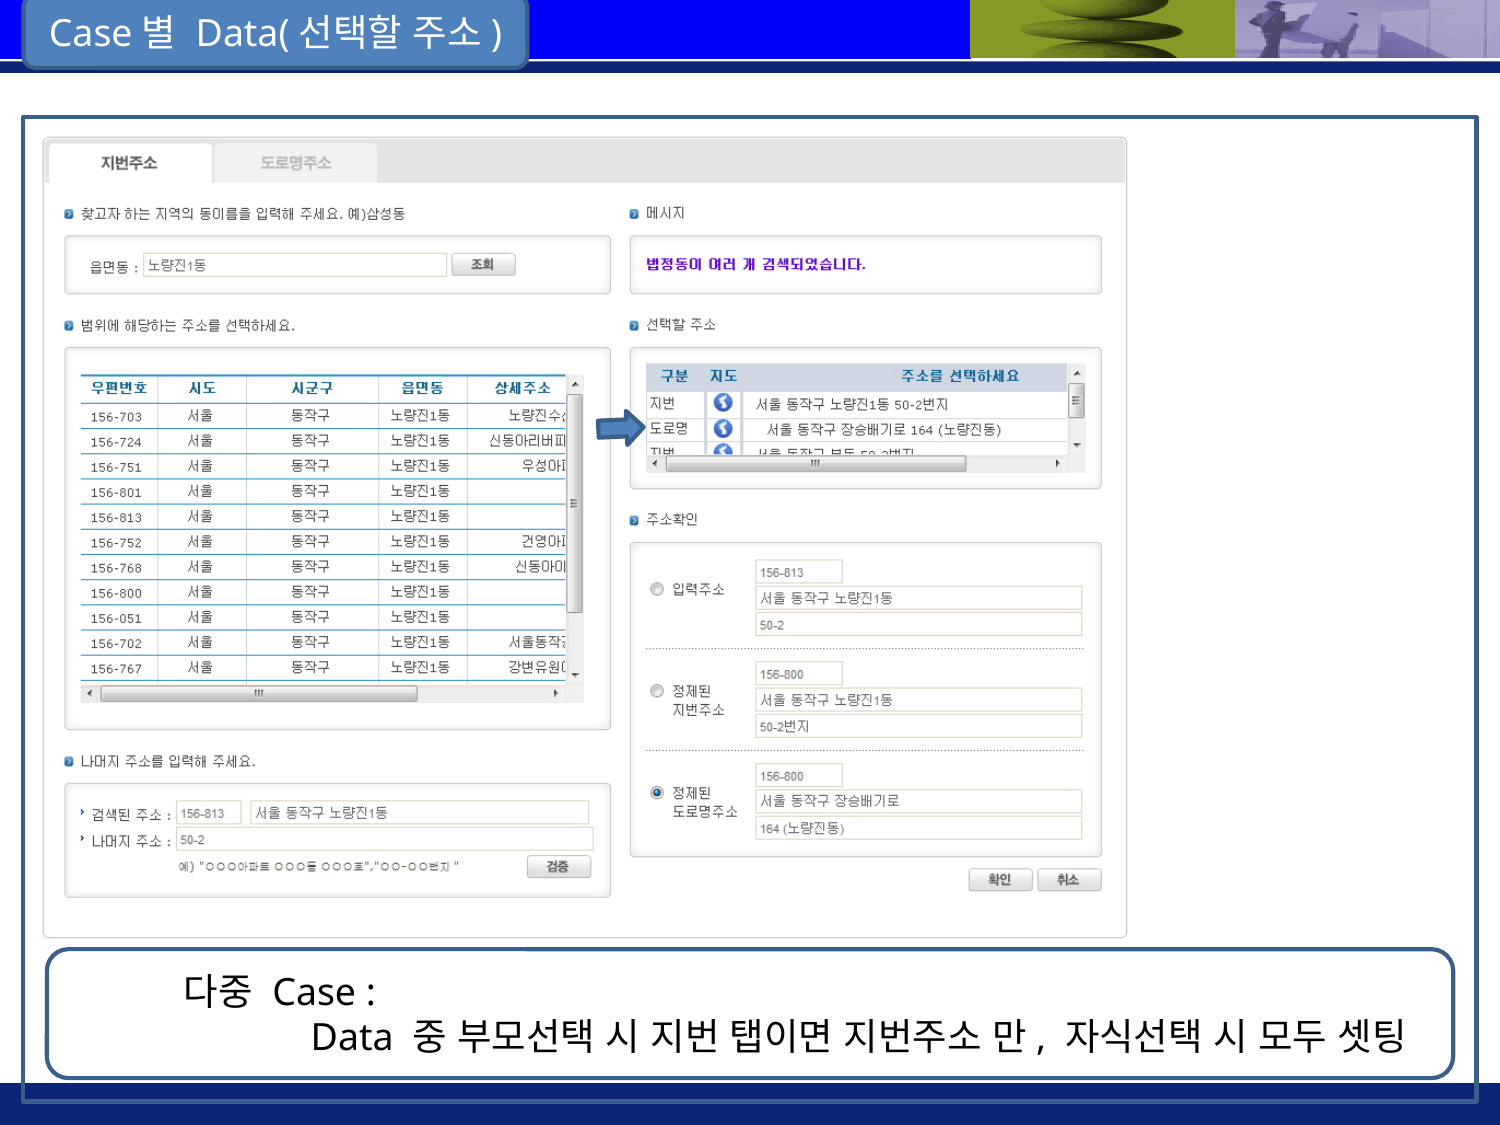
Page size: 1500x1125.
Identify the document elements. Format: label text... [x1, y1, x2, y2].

text_box [21, 115, 1479, 1104]
text_box 다중 Case : Data 중 부모선택 시 지번 탭이면 지번주소 만, 자식선택 시 모두 셋팅 [169, 960, 1422, 1066]
text_box [44, 947, 1456, 1081]
text_box Case별 Data(선택할 주소) [21, 0, 530, 70]
picture [970, 0, 1500, 58]
picture [34, 128, 1137, 946]
